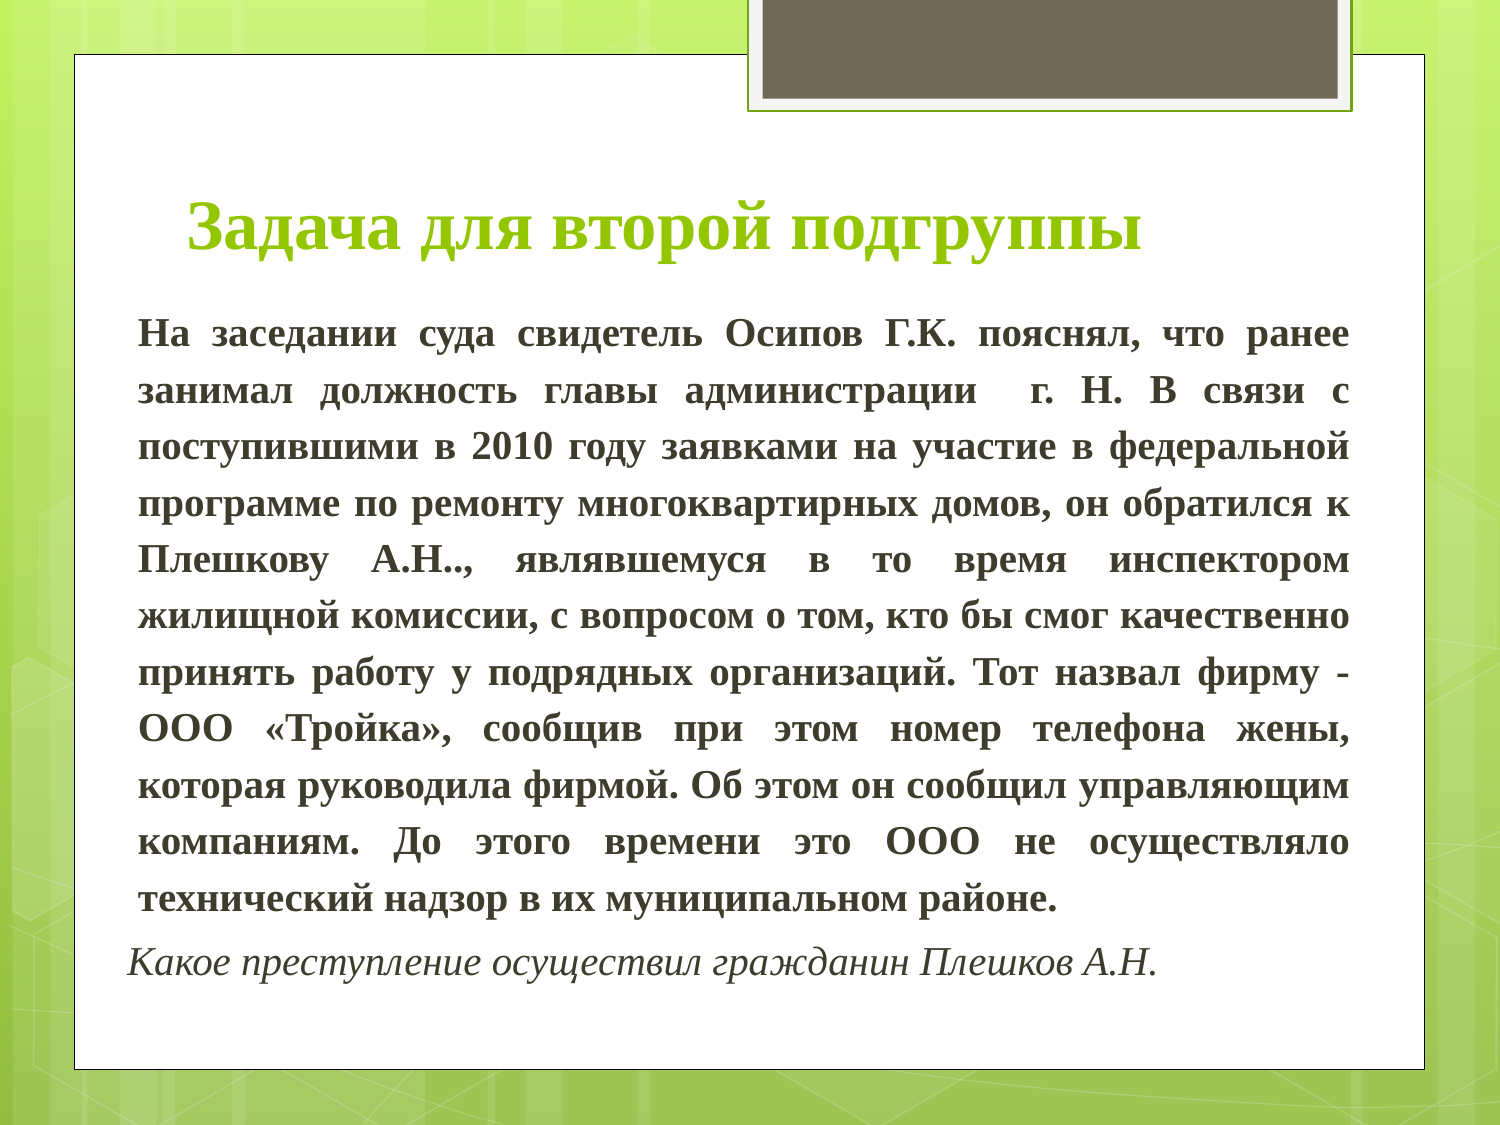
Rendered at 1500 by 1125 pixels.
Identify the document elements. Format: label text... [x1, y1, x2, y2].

title Задача для второй подгруппы [171, 168, 1324, 290]
list На заседании суда свидетель Осипов Г.К. пояснял, что ранее занимал должность главы администрации г. Н. В связи с поступившими в 2010 году заявками на участие в федеральной программе по ремонту многоквартирных домов, он обратился к Плешкову А.Н.., являвшемуся в то время инспектором жилищной комиссии, с вопросом о том, кто бы смог качественно принять работу у подрядных организаций. Тот назвал фирму - ООО «Тройка», сообщив при этом номер телефона жены, которая руководила фирмой. Об этом он сообщил управляющим компаниям. До этого времени это ООО не осуществляло технический надзор в их муниципальном районе. Какое преступление осуществил гражданин Плешков А.Н. [112, 290, 1366, 1012]
